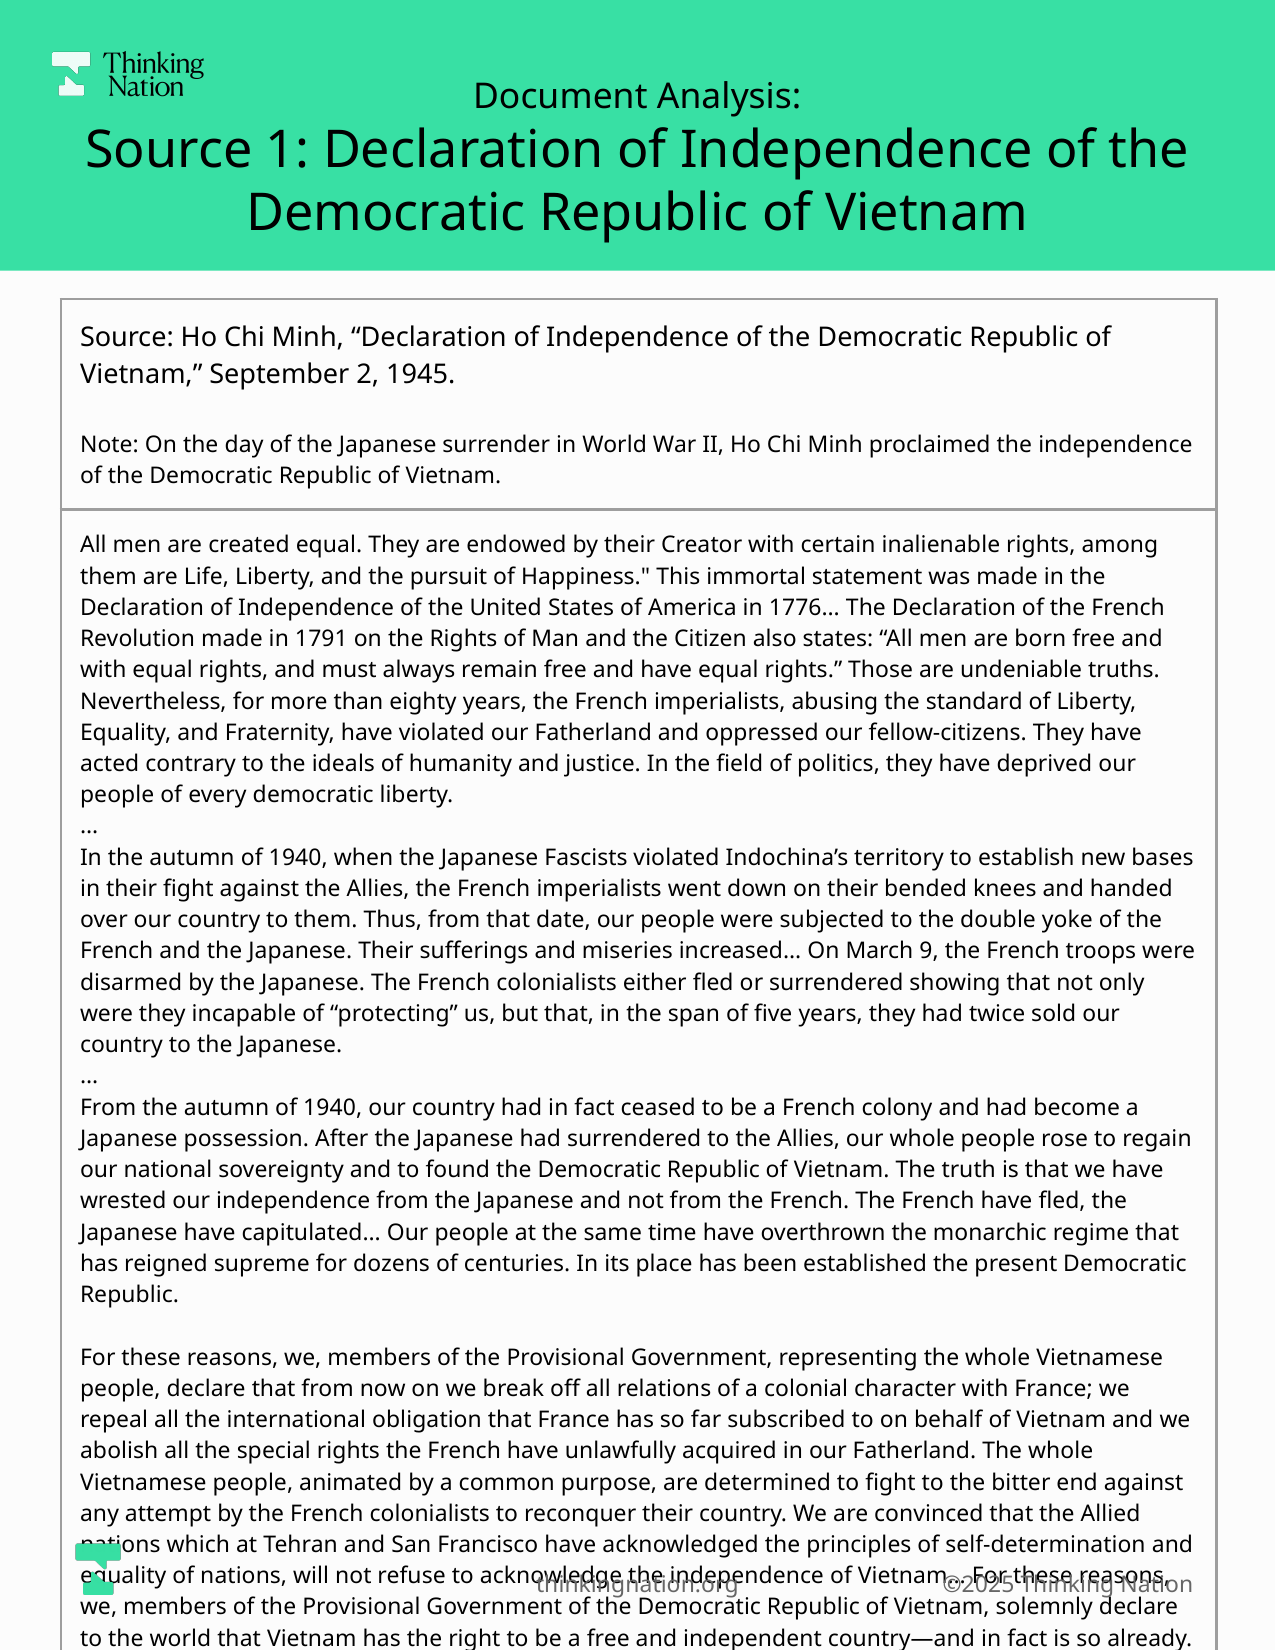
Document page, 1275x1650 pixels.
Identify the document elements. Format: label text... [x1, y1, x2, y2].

text_box thinkingnation.org [486, 1553, 789, 1605]
table_header Source: Ho Chi Minh, “Declaration of Independence of the Democratic Republic of Vietnam,” September 2, 1945. Note: On the day of the Japanese surrender in World War II, Ho Chi Minh proclaimed the independence of the Democratic Republic of Vietnam. [62, 300, 1215, 508]
text_box Document Analysis: Source 1: Declaration of Independence of the Democratic Republic of Vietnam [0, 0, 1275, 271]
text_box ©2025 Thinking Nation [907, 1553, 1210, 1605]
picture [35, 37, 210, 110]
picture [62, 1533, 134, 1605]
table_cell All men are created equal. They are endowed by their Creator with certain inalienable rights, among them are Life, Liberty, and the pursuit of Happiness." This immortal statement was made in the Declaration of Independence of the United States of America in 1776… The Declaration of the French Revolution made in 1791 on the Rights of Man and the Citizen also states: “All men are born free and with equal rights, and must always remain free and have equal rights.” Those are undeniable truths. Nevertheless, for more than eighty years, the French imperialists, abusing the standard of Liberty, Equality, and Fraternity, have violated our Fatherland and oppressed our fellow-citizens. They have acted contrary to the ideals of humanity and justice. In the field of politics, they have deprived our people of every democratic liberty. … In the autumn of 1940, when the Japanese Fascists violated Indochina’s territory to establish new bases in their fight against the Allies, the French imperialists went down on their bended knees and handed over our country to them. Thus, from that date, our people were subjected to the double yoke of the French and the Japanese. Their sufferings and miseries increased… On March 9, the French troops were disarmed by the Japanese. The French colonialists either fled or surrendered showing that not only were they incapable of “protecting” us, but that, in the span of five years, they had twice sold our country to the Japanese. … From the autumn of 1940, our country had in fact ceased to be a French colony and had become a Japanese possession. After the Japanese had surrendered to the Allies, our whole people rose to regain our national sovereignty and to found the Democratic Republic of Vietnam. The truth is that we have wrested our independence from the Japanese and not from the French. The French have fled, the Japanese have capitulated… Our people at the same time have overthrown the monarchic regime that has reigned supreme for dozens of centuries. In its place has been established the present Democratic Republic. For these reasons, we, members of the Provisional Government, representing the whole Vietnamese people, declare that from now on we break off all relations of a colonial character with France; we repeal all the international obligation that France has so far subscribed to on behalf of Vietnam and we abolish all the special rights the French have unlawfully acquired in our Fatherland. The whole Vietnamese people, animated by a common purpose, are determined to fight to the bitter end against any attempt by the French colonialists to reconquer their country. We are convinced that the Allied nations which at Tehran and San Francisco have acknowledged the principles of self-determination and equality of nations, will not refuse to acknowledge the independence of Vietnam… For these reasons, we, members of the Provisional Government of the Democratic Republic of Vietnam, solemnly declare to the world that Vietnam has the right to be a free and independent country—and in fact is so already. [62, 511, 1215, 1650]
